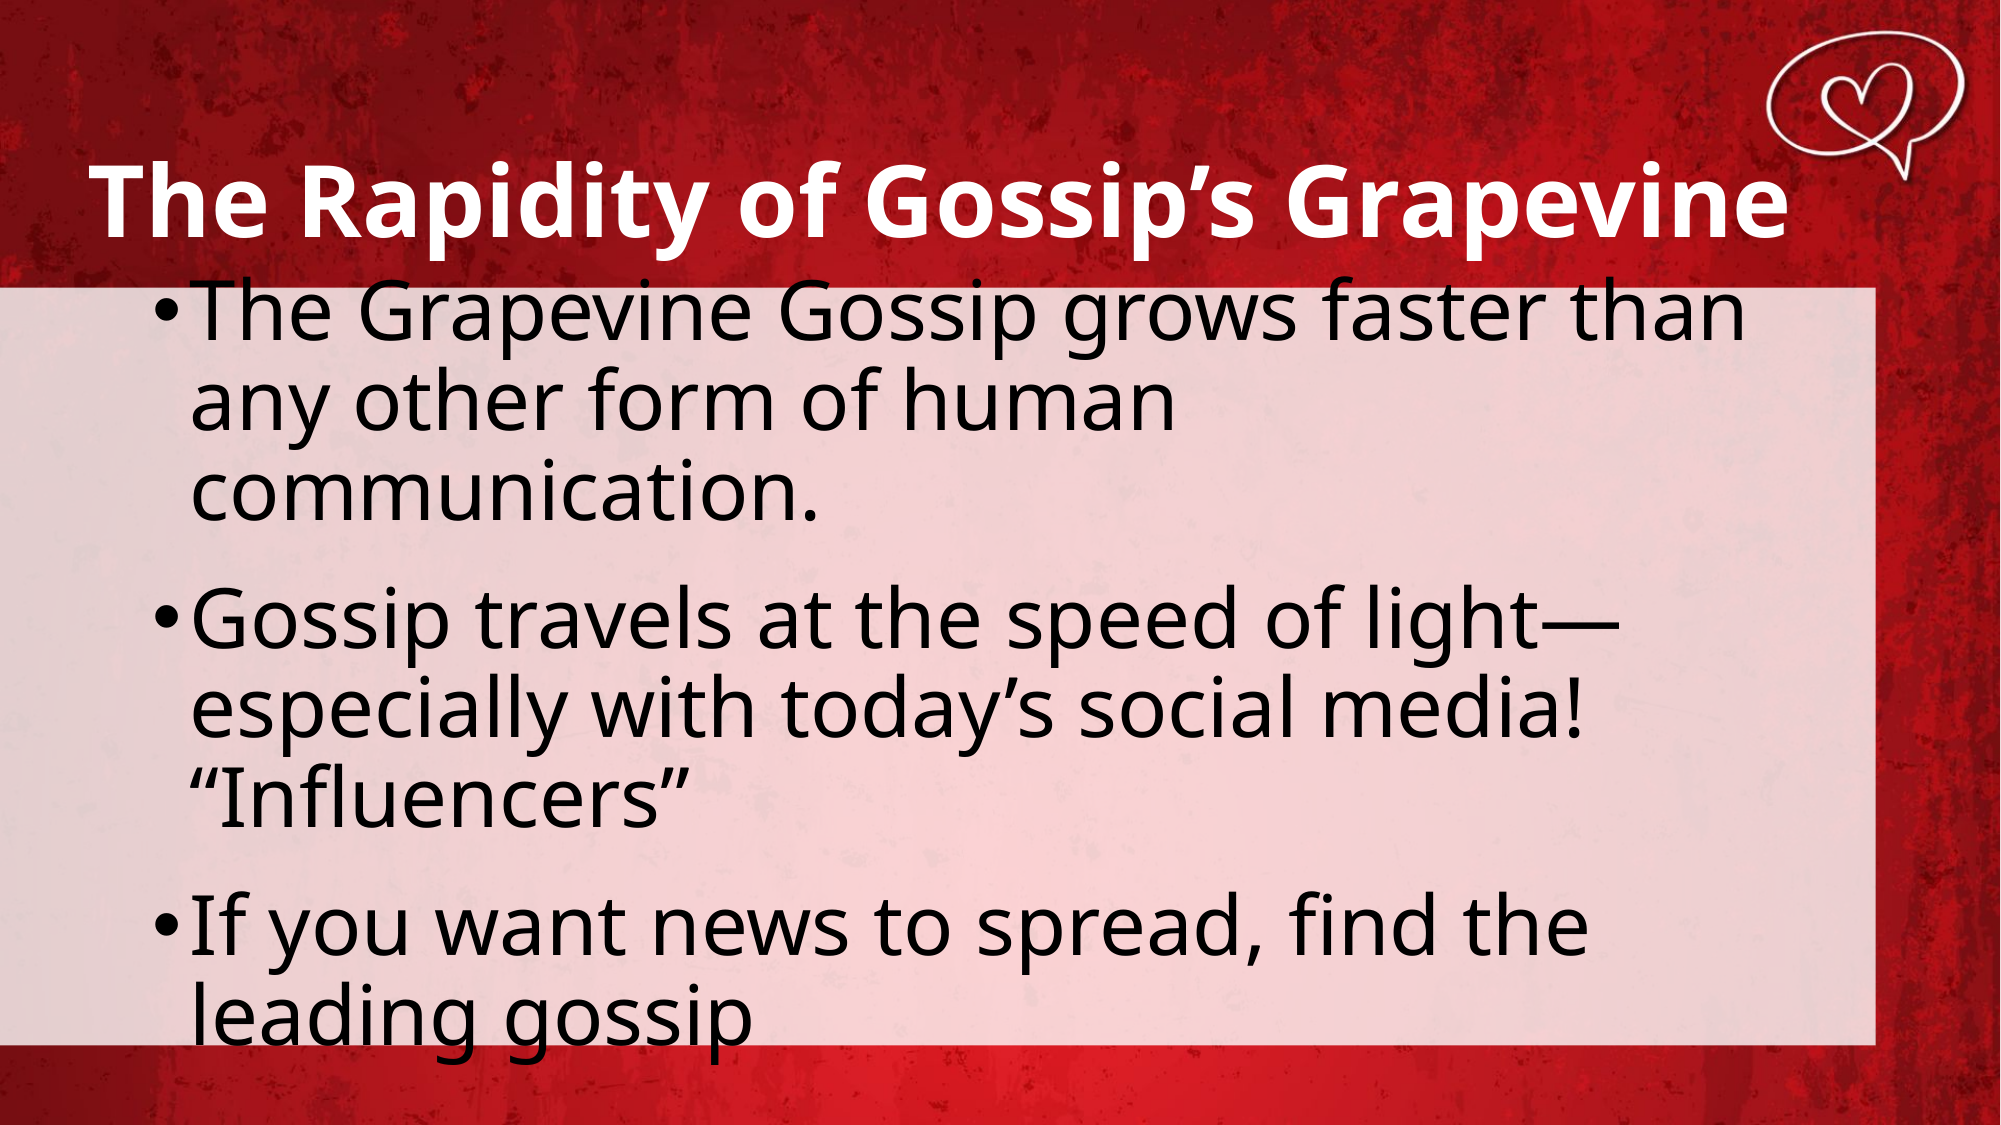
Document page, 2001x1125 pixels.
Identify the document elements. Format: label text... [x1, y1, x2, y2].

picture [0, 0, 2001, 1125]
list The Grapevine Gossip grows faster than any other form of human communication. Gossip travels at the speed of light—especially with today’s social media! “Influencers” If you want news to spread, find the leading gossip [137, 314, 1842, 1018]
title The Rapidity of Gossip’s Grapevine [72, 59, 1863, 271]
